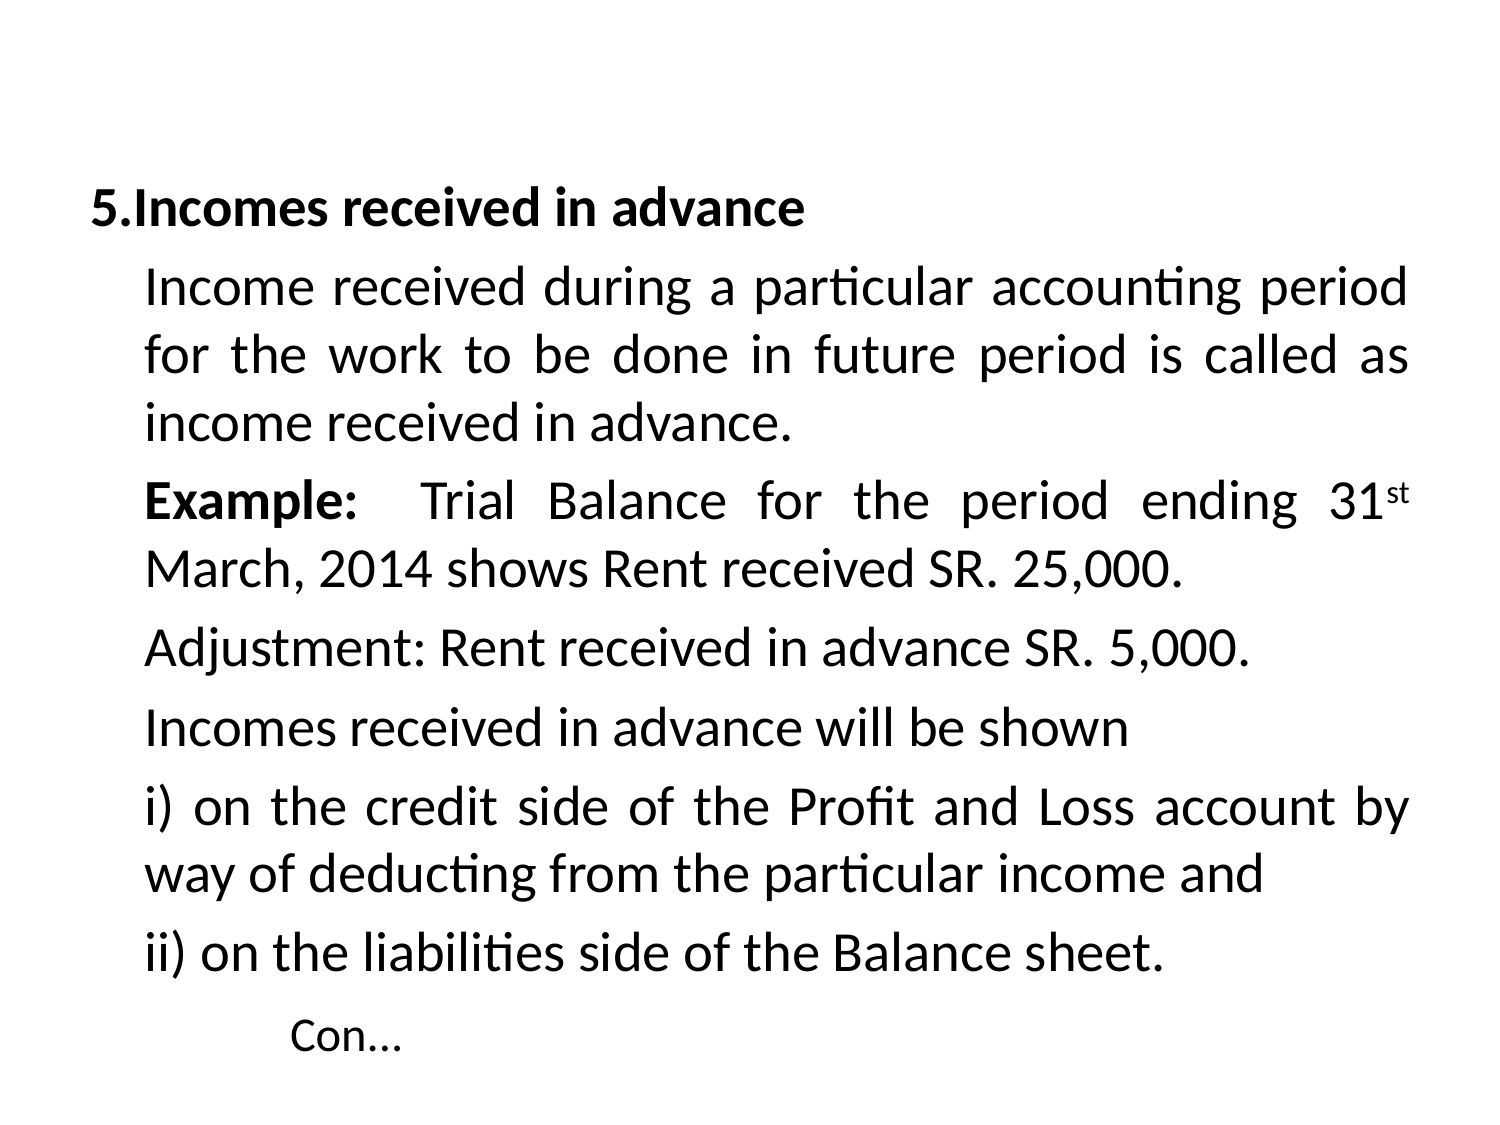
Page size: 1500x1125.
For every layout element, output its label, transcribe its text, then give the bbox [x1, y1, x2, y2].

list 5.Incomes received in advance Income received during a particular accounting period for the work to be done in future period is called as income received in advance. Example: Trial Balance for the period ending 31st March, 2014 shows Rent received SR. 25,000. Adjustment: Rent received in advance SR. 5,000. Incomes received in advance will be shown i) on the credit side of the Profit and Loss account by way of deducting from the particular income and ii) on the liabilities side of the Balance sheet. Con... [75, 162, 1425, 1088]
